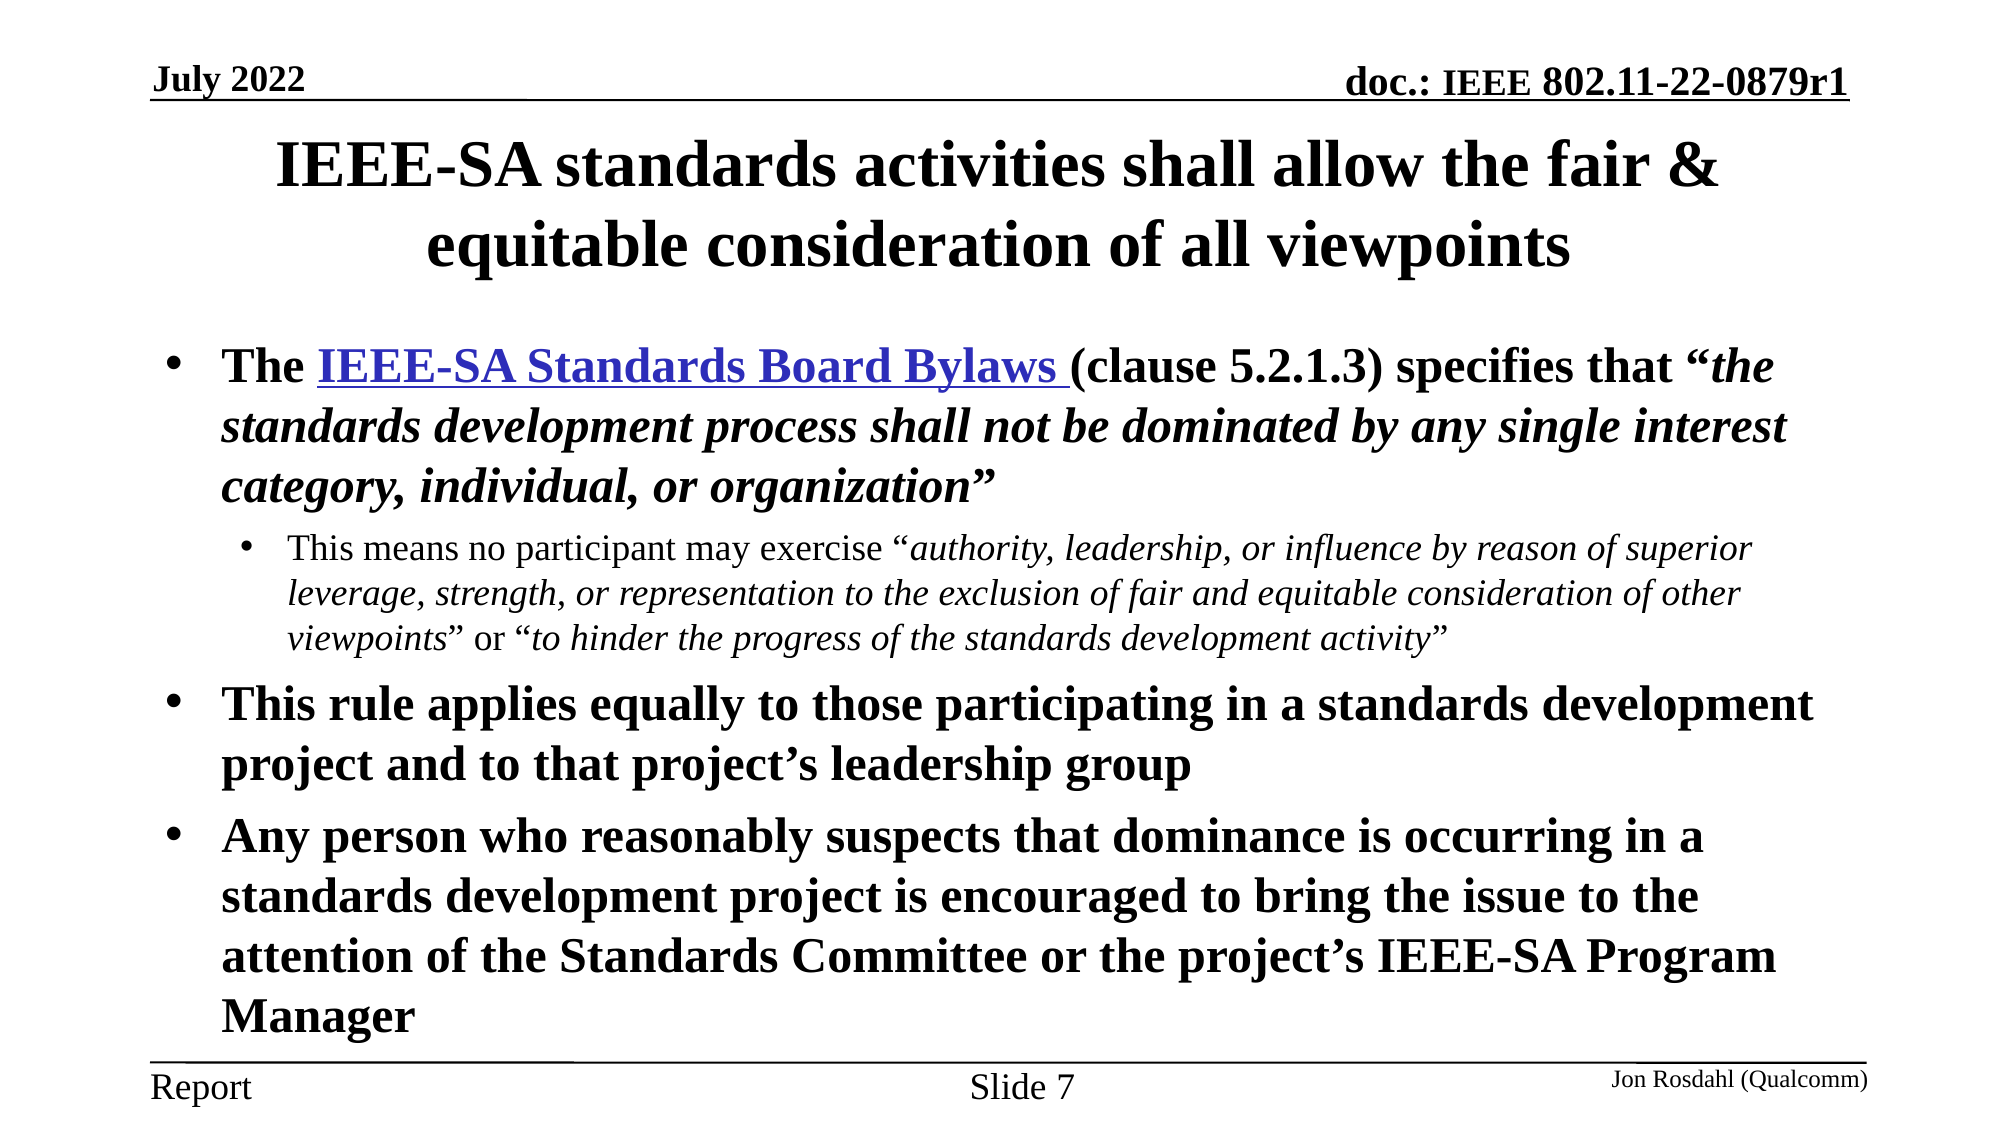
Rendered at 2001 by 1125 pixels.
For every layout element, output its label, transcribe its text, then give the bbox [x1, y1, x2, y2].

title IEEE-SA standards activities shall allow the fair & equitable consideration of all viewpoints [149, 112, 1850, 288]
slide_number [152, 54, 563, 100]
footer Jon Rosdahl (Qualcomm) [1171, 1061, 1869, 1093]
list The IEEE-SA Standards Board Bylaws (clause 5.2.1.3) specifies that “the standards development process shall not be dominated by any single interest category, individual, or organization” This means no participant may exercise “authority, leadership, or influence by reason of superior leverage, strength, or representation to the exclusion of fair and equitable consideration of other viewpoints” or “to hinder the progress of the standards development activity” This rule applies equally to those participating in a standards development project and to that project’s leadership group Any person who reasonably suspects that dominance is occurring in a standards development project is encouraged to bring the issue to the attention of the Standards Committee or the project’s IEEE-SA Program Manager [149, 324, 1850, 1000]
slide_number Slide 7 [950, 1061, 1095, 1125]
